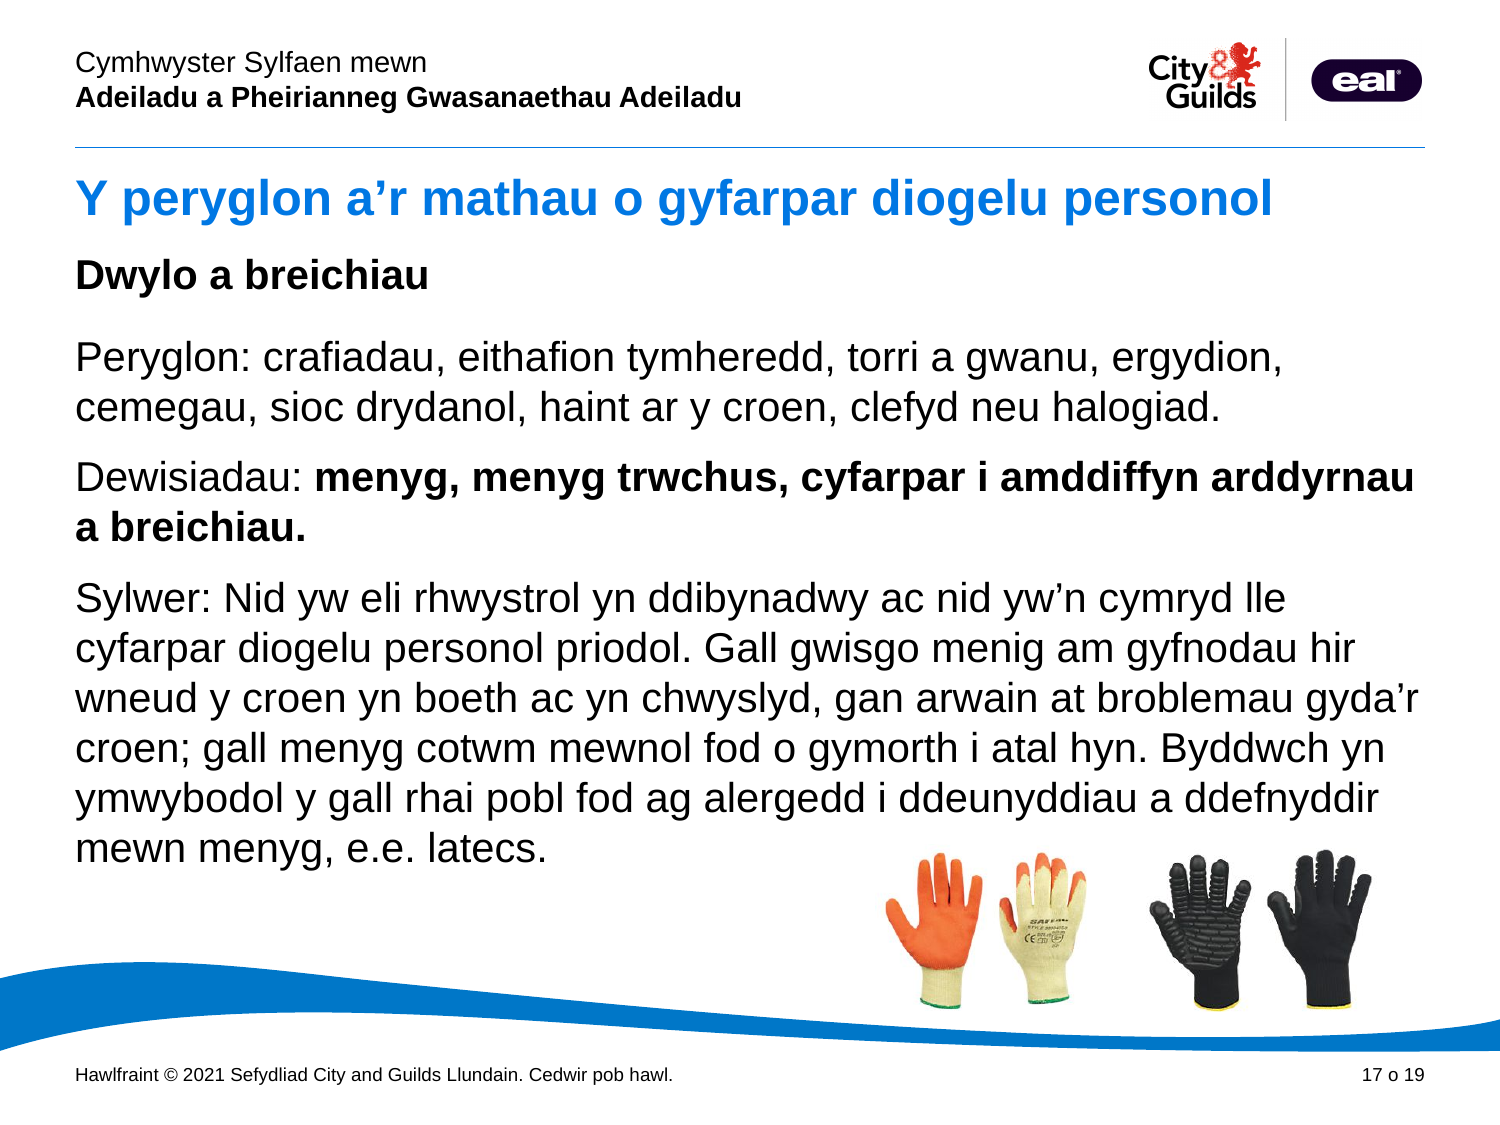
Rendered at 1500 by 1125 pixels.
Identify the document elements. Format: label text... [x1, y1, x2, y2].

picture [1149, 38, 1422, 121]
title Y peryglon a’r mathau o gyfarpar diogelu personol [74, 165, 1426, 229]
picture [1139, 845, 1385, 1012]
list Dwylo a breichiau Peryglon: crafiadau, eithafion tymheredd, torri a gwanu, ergydion, cemegau, sioc drydanol, haint ar y croen, clefyd neu halogiad. Dewisiadau: menyg, menyg trwchus, cyfarpar i amddiffyn arddyrnau a breichiau. Sylwer: Nid yw eli rhwystrol yn ddibynadwy ac nid yw’n cymryd lle cyfarpar diogelu personol priodol. Gall gwisgo menig am gyfnodau hir wneud y croen yn boeth ac yn chwyslyd, gan arwain at broblemau gyda’r croen; gall menyg cotwm mewnol fod o gymorth i atal hyn. Byddwch yn ymwybodol y gall rhai pobl fod ag alergedd i ddeunyddiau a ddefnyddir mewn menyg, e.e. latecs. [74, 247, 1426, 946]
picture [874, 844, 1100, 1011]
